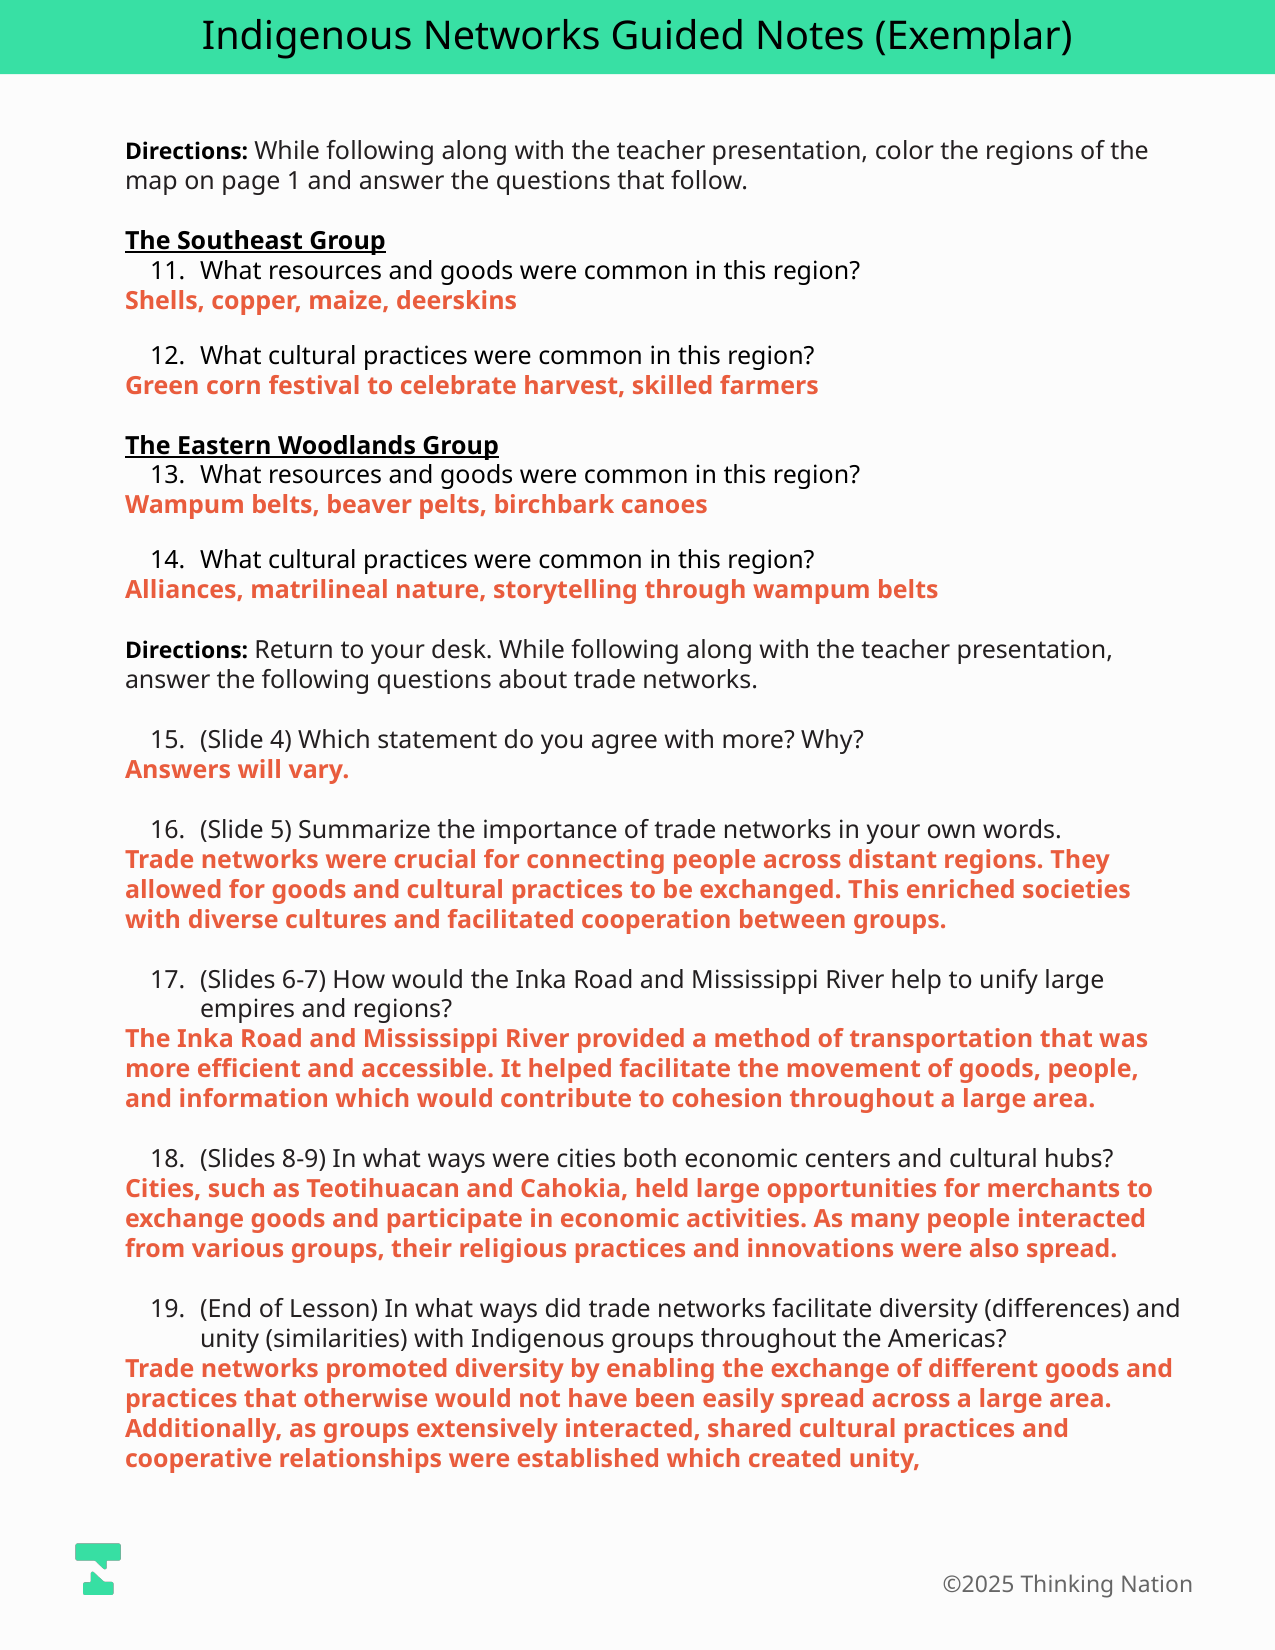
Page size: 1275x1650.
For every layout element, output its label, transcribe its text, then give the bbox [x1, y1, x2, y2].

text_box Directions: While following along with the teacher presentation, color the regions of the map on page 1 and answer the questions that follow. The Southeast Group What resources and goods were common in this region? Shells, copper, maize, deerskins What cultural practices were common in this region? Green corn festival to celebrate harvest, skilled farmers The Eastern Woodlands Group What resources and goods were common in this region? Wampum belts, beaver pelts, birchbark canoes What cultural practices were common in this region? Alliances, matrilineal nature, storytelling through wampum belts Directions: Return to your desk. While following along with the teacher presentation, answer the following questions about trade networks. (Slide 4) Which statement do you agree with more? Why? Answers will vary. (Slide 5) Summarize the importance of trade networks in your own words. Trade networks were crucial for connecting people across distant regions. They allowed for goods and cultural practices to be exchanged. This enriched societies with diverse cultures and facilitated cooperation between groups. (Slides 6-7) How would the Inka Road and Mississippi River help to unify large empires and regions? The Inka Road and Mississippi River provided a method of transportation that was more efficient and accessible. It helped facilitate the movement of goods, people, and information which would contribute to cohesion throughout a large area. (Slides 8-9) In what ways were cities both economic centers and cultural hubs? Cities, such as Teotihuacan and Cahokia, held large opportunities for merchants to exchange goods and participate in economic activities. As many people interacted from various groups, their religious practices and innovations were also spread. (End of Lesson) In what ways did trade networks facilitate diversity (differences) and unity (similarities) with Indigenous groups throughout the Americas? Trade networks promoted diversity by enabling the exchange of different goods and practices that otherwise would not have been easily spread across a large area. Additionally, as groups extensively interacted, shared cultural practices and cooperative relationships were established which created unity, [109, 119, 1204, 1520]
text_box ©2025 Thinking Nation [907, 1553, 1210, 1605]
picture [62, 1533, 134, 1605]
text_box Indigenous Networks Guided Notes (Exemplar) [0, 0, 1275, 75]
